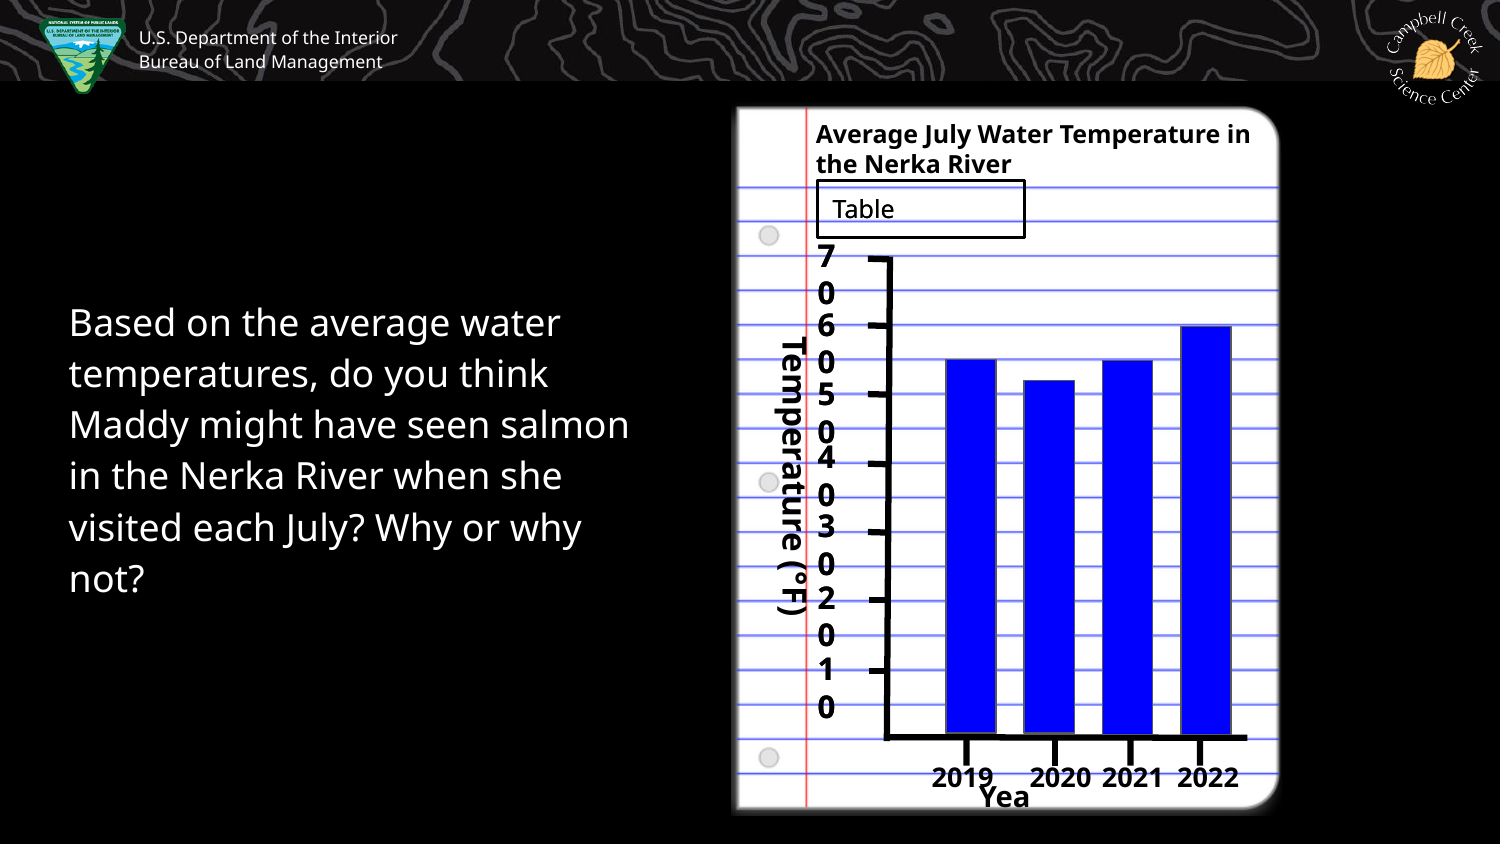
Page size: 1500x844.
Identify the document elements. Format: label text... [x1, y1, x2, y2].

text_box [730, 101, 1282, 816]
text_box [0, 0, 1500, 105]
title Based on the average water temperatures, do you think Maddy might have seen salmon in the Nerka River when she visited each July? Why or why not? [53, 277, 676, 601]
